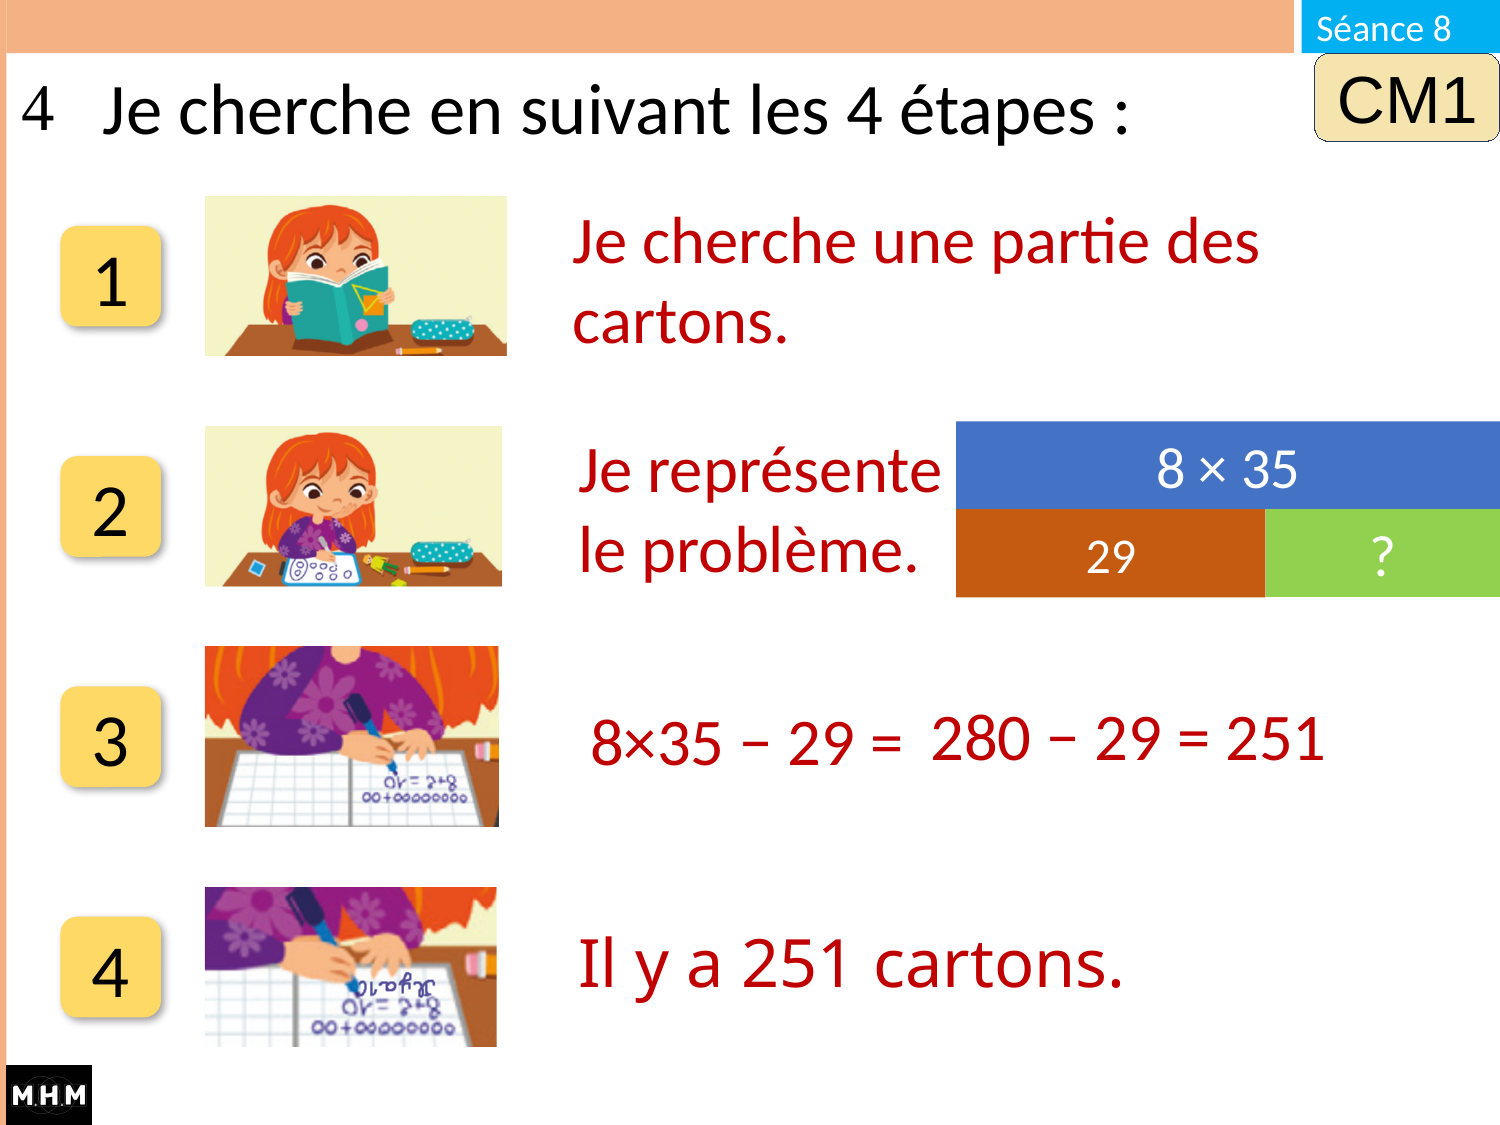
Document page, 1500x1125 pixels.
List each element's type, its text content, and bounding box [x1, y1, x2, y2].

picture [204, 196, 515, 357]
text_box 280 − 29 = 251 [915, 686, 1374, 782]
text_box 8×35 − 29 = [575, 691, 1427, 786]
text_box 2 [58, 454, 164, 559]
text_box Je représente le problème. [563, 418, 1415, 593]
text_box 8 × 35 [954, 419, 1500, 507]
picture [204, 426, 503, 587]
text_box 29 [954, 507, 1268, 599]
text_box 4 [58, 914, 164, 1020]
text_box CM1 [1314, 53, 1500, 142]
text_box 3 [58, 684, 164, 790]
text_box Il y a 251 cartons. [563, 913, 1455, 1009]
title Je cherche en suivant les 4 étapes : [88, 35, 1382, 161]
picture [6, 1065, 92, 1125]
text_box Je cherche une partie des cartons. [558, 189, 1458, 365]
picture [204, 887, 497, 1047]
text_box ? [1268, 507, 1500, 599]
text_box 1 [58, 223, 164, 329]
picture [204, 645, 500, 828]
